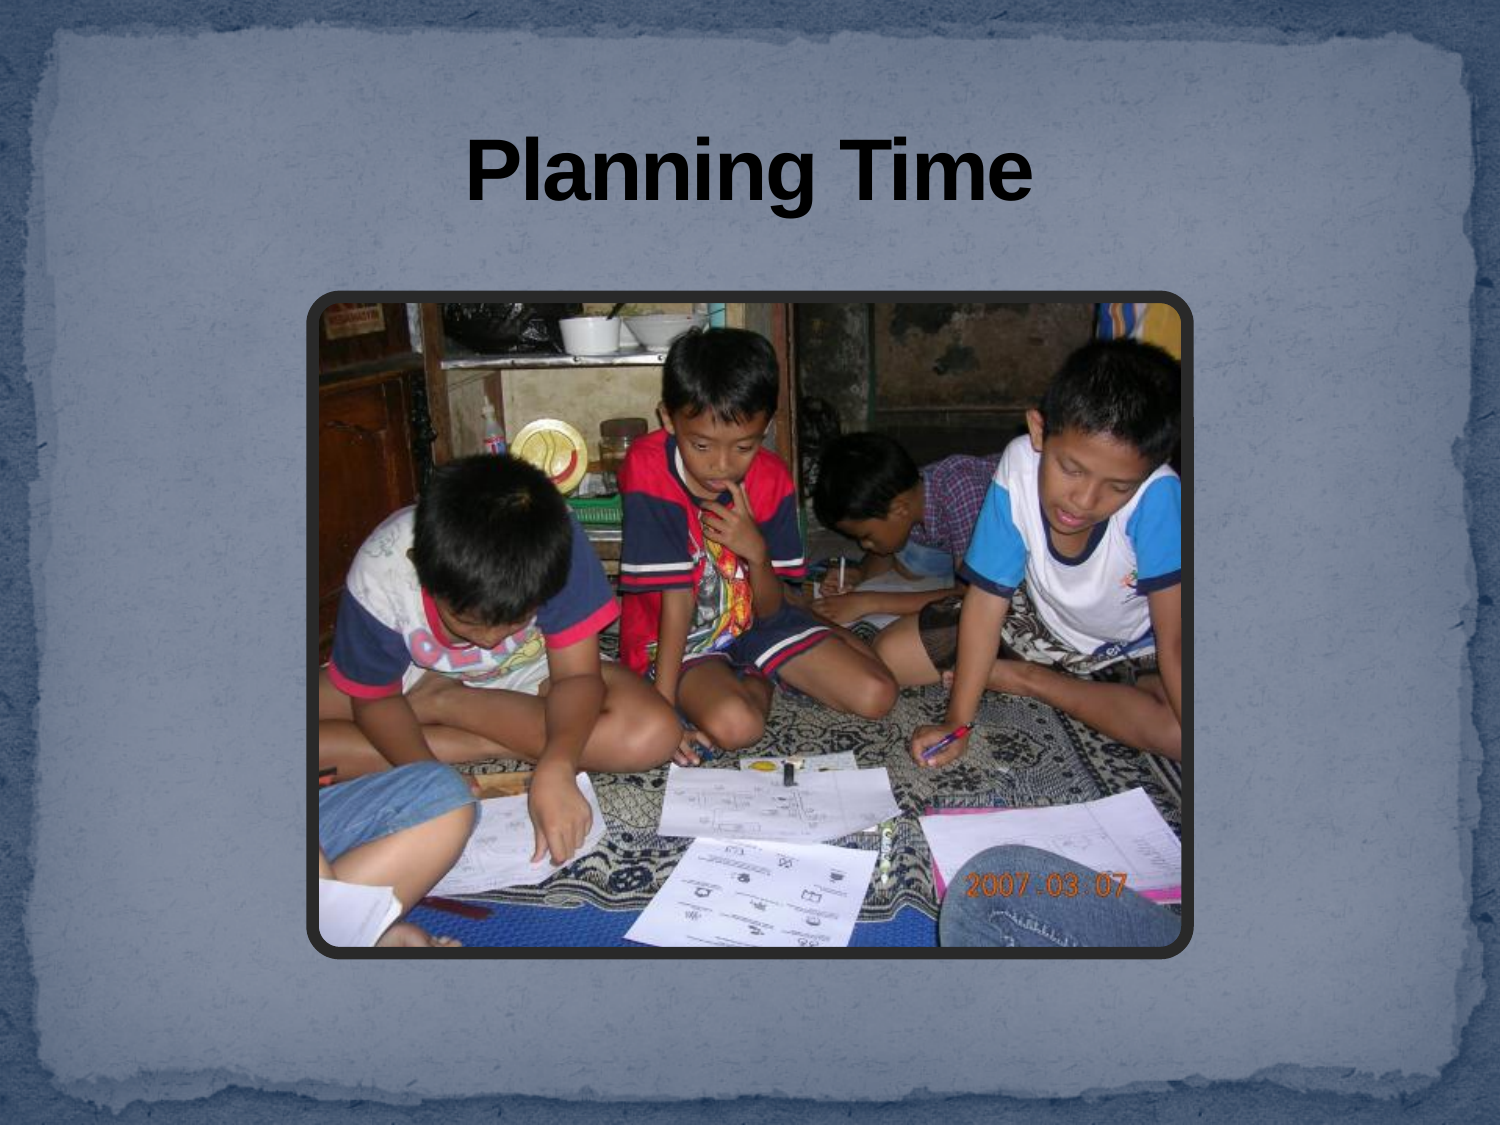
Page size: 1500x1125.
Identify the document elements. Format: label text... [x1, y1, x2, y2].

title Planning Time [74, 24, 1425, 225]
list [314, 298, 1187, 952]
